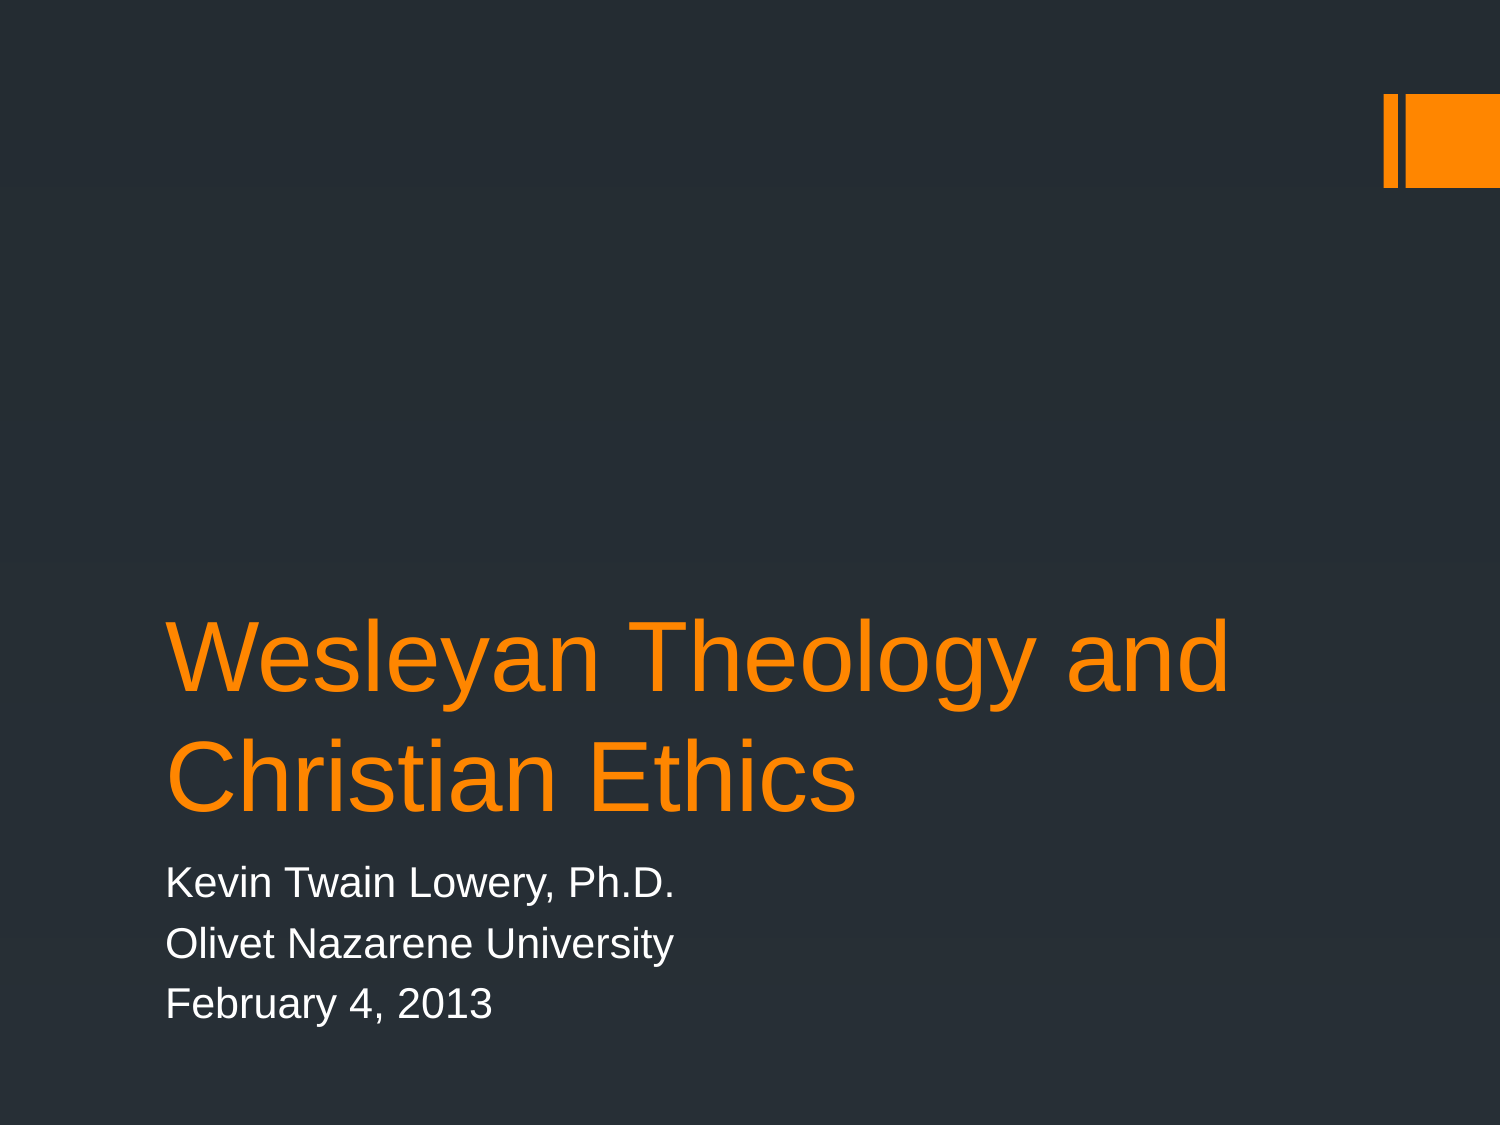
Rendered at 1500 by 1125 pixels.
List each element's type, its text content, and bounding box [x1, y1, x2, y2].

title Wesleyan Theology and Christian Ethics [150, 412, 1350, 839]
subtitle Kevin Twain Lowery, Ph.D. Olivet Nazarene University February 4, 2013 [150, 847, 1350, 1036]
